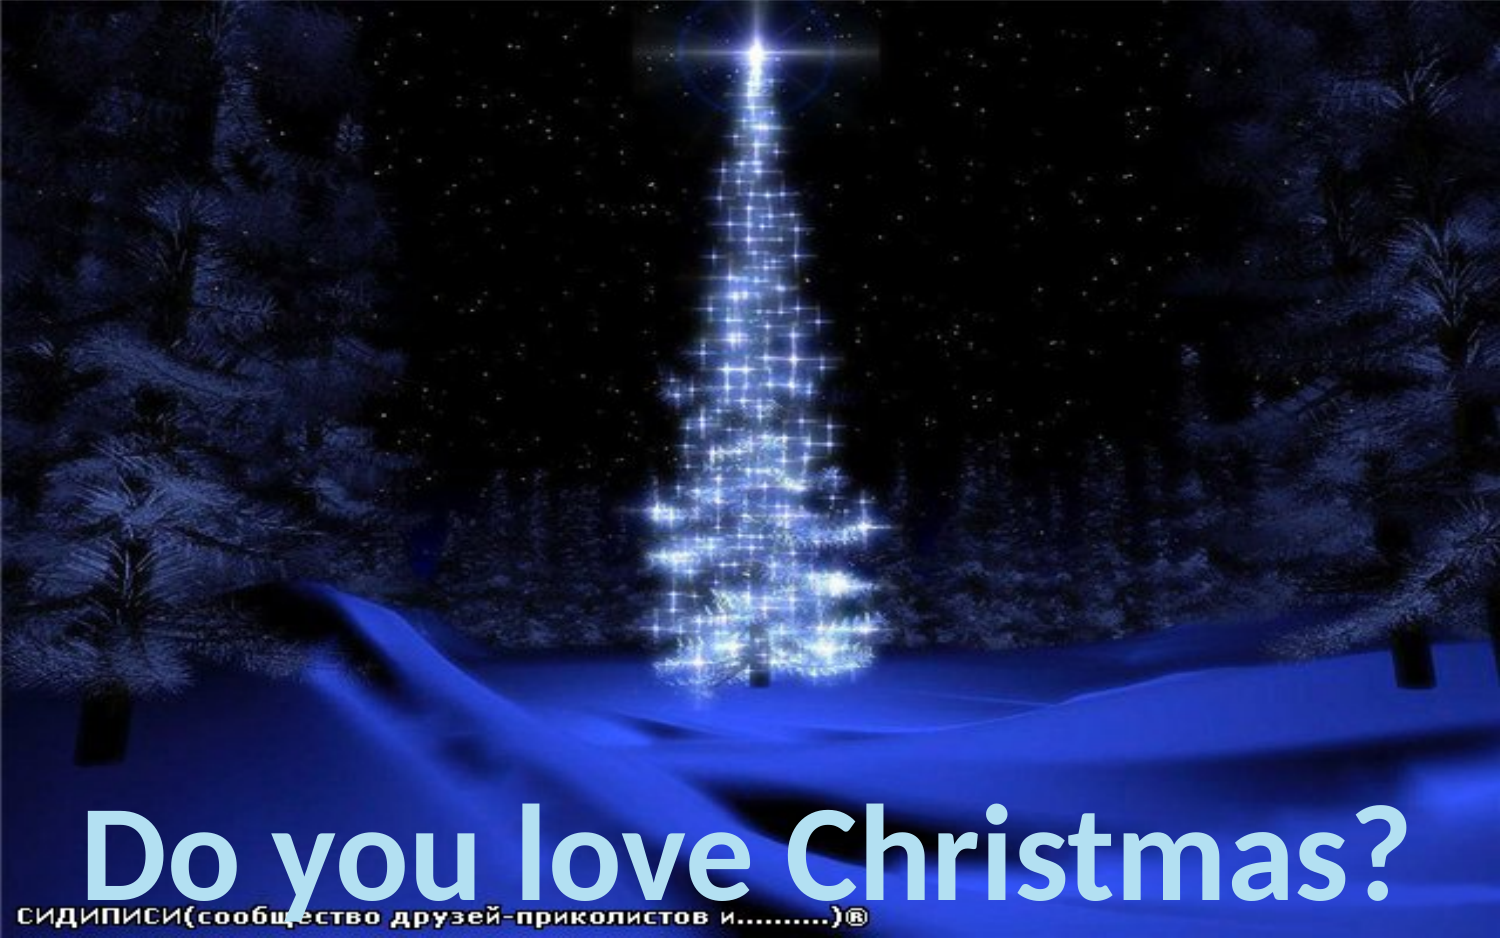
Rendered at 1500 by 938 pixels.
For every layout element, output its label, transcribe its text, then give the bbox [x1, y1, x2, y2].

text_box Do you love Christmas? [65, 755, 1430, 936]
picture [0, 0, 1500, 938]
